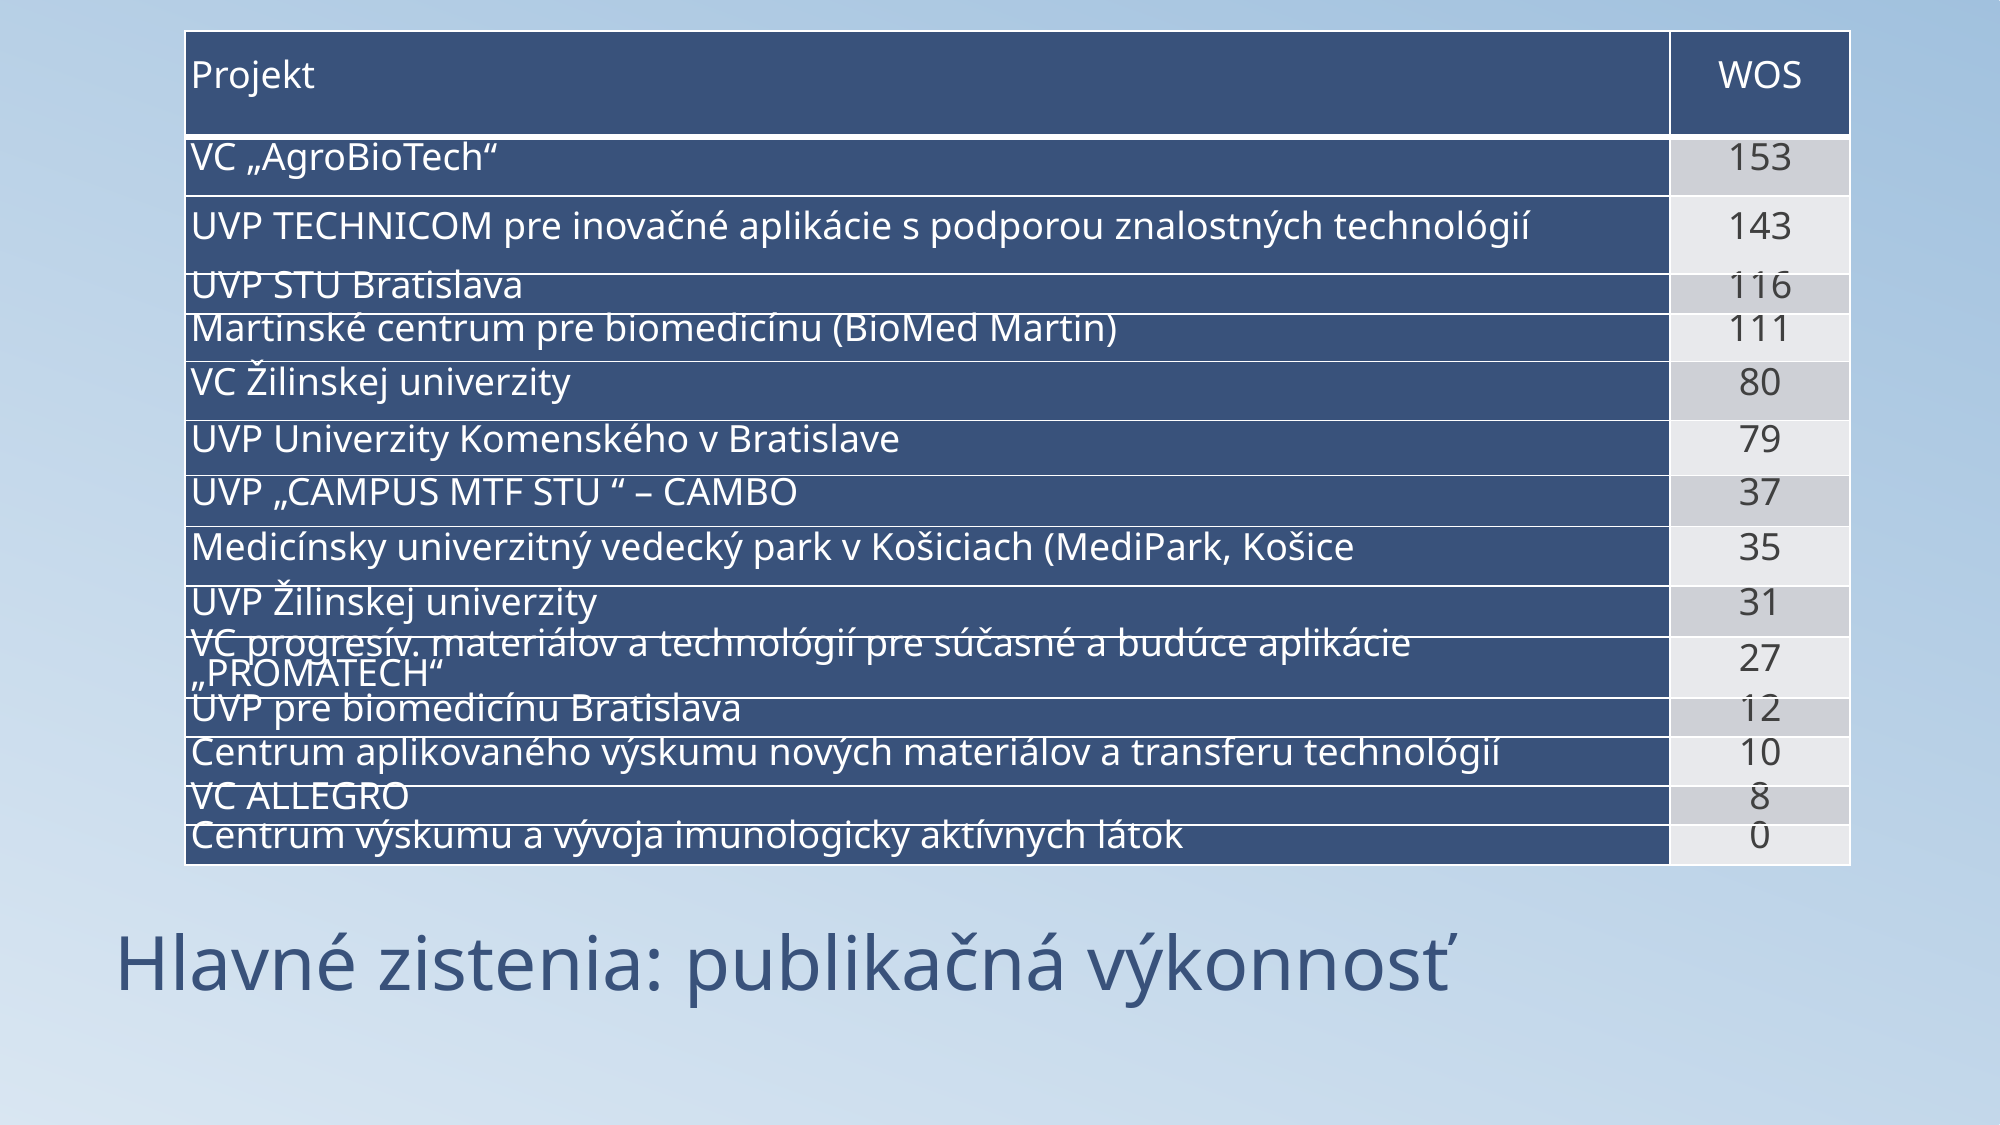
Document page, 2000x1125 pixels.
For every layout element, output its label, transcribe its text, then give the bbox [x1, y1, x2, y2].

table_cell 79 [1671, 421, 1849, 475]
table_cell UVP STU Bratislava [186, 275, 1669, 313]
table_cell VC progresív. materiálov a technológií pre súčasné a budúce aplikácie „PROMATECH“ [186, 638, 1669, 697]
title Hlavné zistenia: publikačná výkonnosť [99, 837, 1900, 1013]
table_header WOS [1671, 32, 1849, 134]
table_cell 0 [1671, 826, 1849, 864]
table_cell Centrum aplikovaného výskumu nových materiálov a transferu technológií [186, 738, 1669, 785]
table_cell UVP TECHNICOM pre inovačné aplikácie s podporou znalostných technológií [186, 197, 1669, 273]
table_cell 35 [1671, 527, 1849, 585]
table_cell 37 [1671, 476, 1849, 526]
table_cell 8 [1671, 787, 1849, 824]
table_header Projekt [186, 32, 1669, 134]
table_cell 80 [1671, 362, 1849, 420]
table_cell 31 [1671, 587, 1849, 636]
table_cell 12 [1671, 699, 1849, 736]
table_cell UVP pre biomedicínu Bratislava [186, 699, 1669, 736]
table_cell 143 [1671, 197, 1849, 273]
table_cell UVP Univerzity Komenského v Bratislave [186, 421, 1669, 475]
table_cell 111 [1671, 315, 1849, 361]
table_cell UVP Žilinskej univerzity [186, 587, 1669, 636]
table_cell Medicínsky univerzitný vedecký park v Košiciach (MediPark, Košice [186, 527, 1669, 585]
table_cell VC „AgroBioTech“ [186, 140, 1669, 195]
table_cell Centrum výskumu a vývoja imunologicky aktívnych látok [186, 826, 1669, 864]
table_cell Martinské centrum pre biomedicínu (BioMed Martin) [186, 315, 1669, 361]
table_cell UVP „CAMPUS MTF STU “ – CAMBO [186, 476, 1669, 526]
table_cell 10 [1671, 738, 1849, 785]
table_cell VC Žilinskej univerzity [186, 362, 1669, 420]
table_cell VC ALLEGRO [186, 787, 1669, 824]
table_cell 153 [1671, 140, 1849, 195]
table_cell 27 [1671, 638, 1849, 697]
table_cell 116 [1671, 275, 1849, 313]
